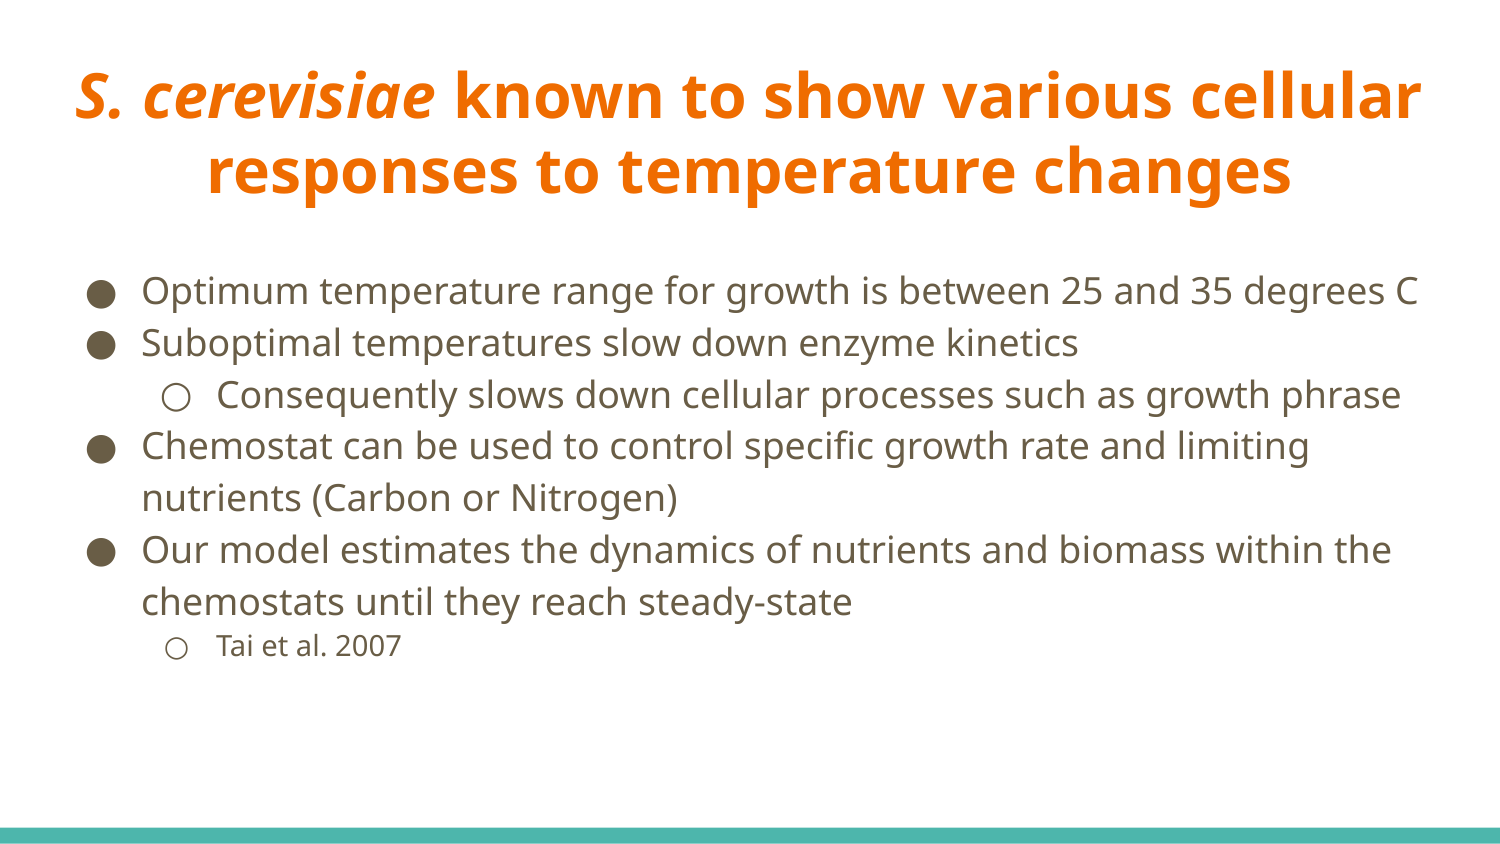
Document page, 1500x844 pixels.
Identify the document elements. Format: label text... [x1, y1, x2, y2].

title S. cerevisiae known to show various cellular responses to temperature changes [51, 41, 1449, 158]
list Optimum temperature range for growth is between 25 and 35 degrees C Suboptimal temperatures slow down enzyme kinetics Consequently slows down cellular processes such as growth phrase Chemostat can be used to control specific growth rate and limiting nutrients (Carbon or Nitrogen) Our model estimates the dynamics of nutrients and biomass within the chemostats until they reach steady-state Tai et al. 2007 [51, 245, 1449, 768]
